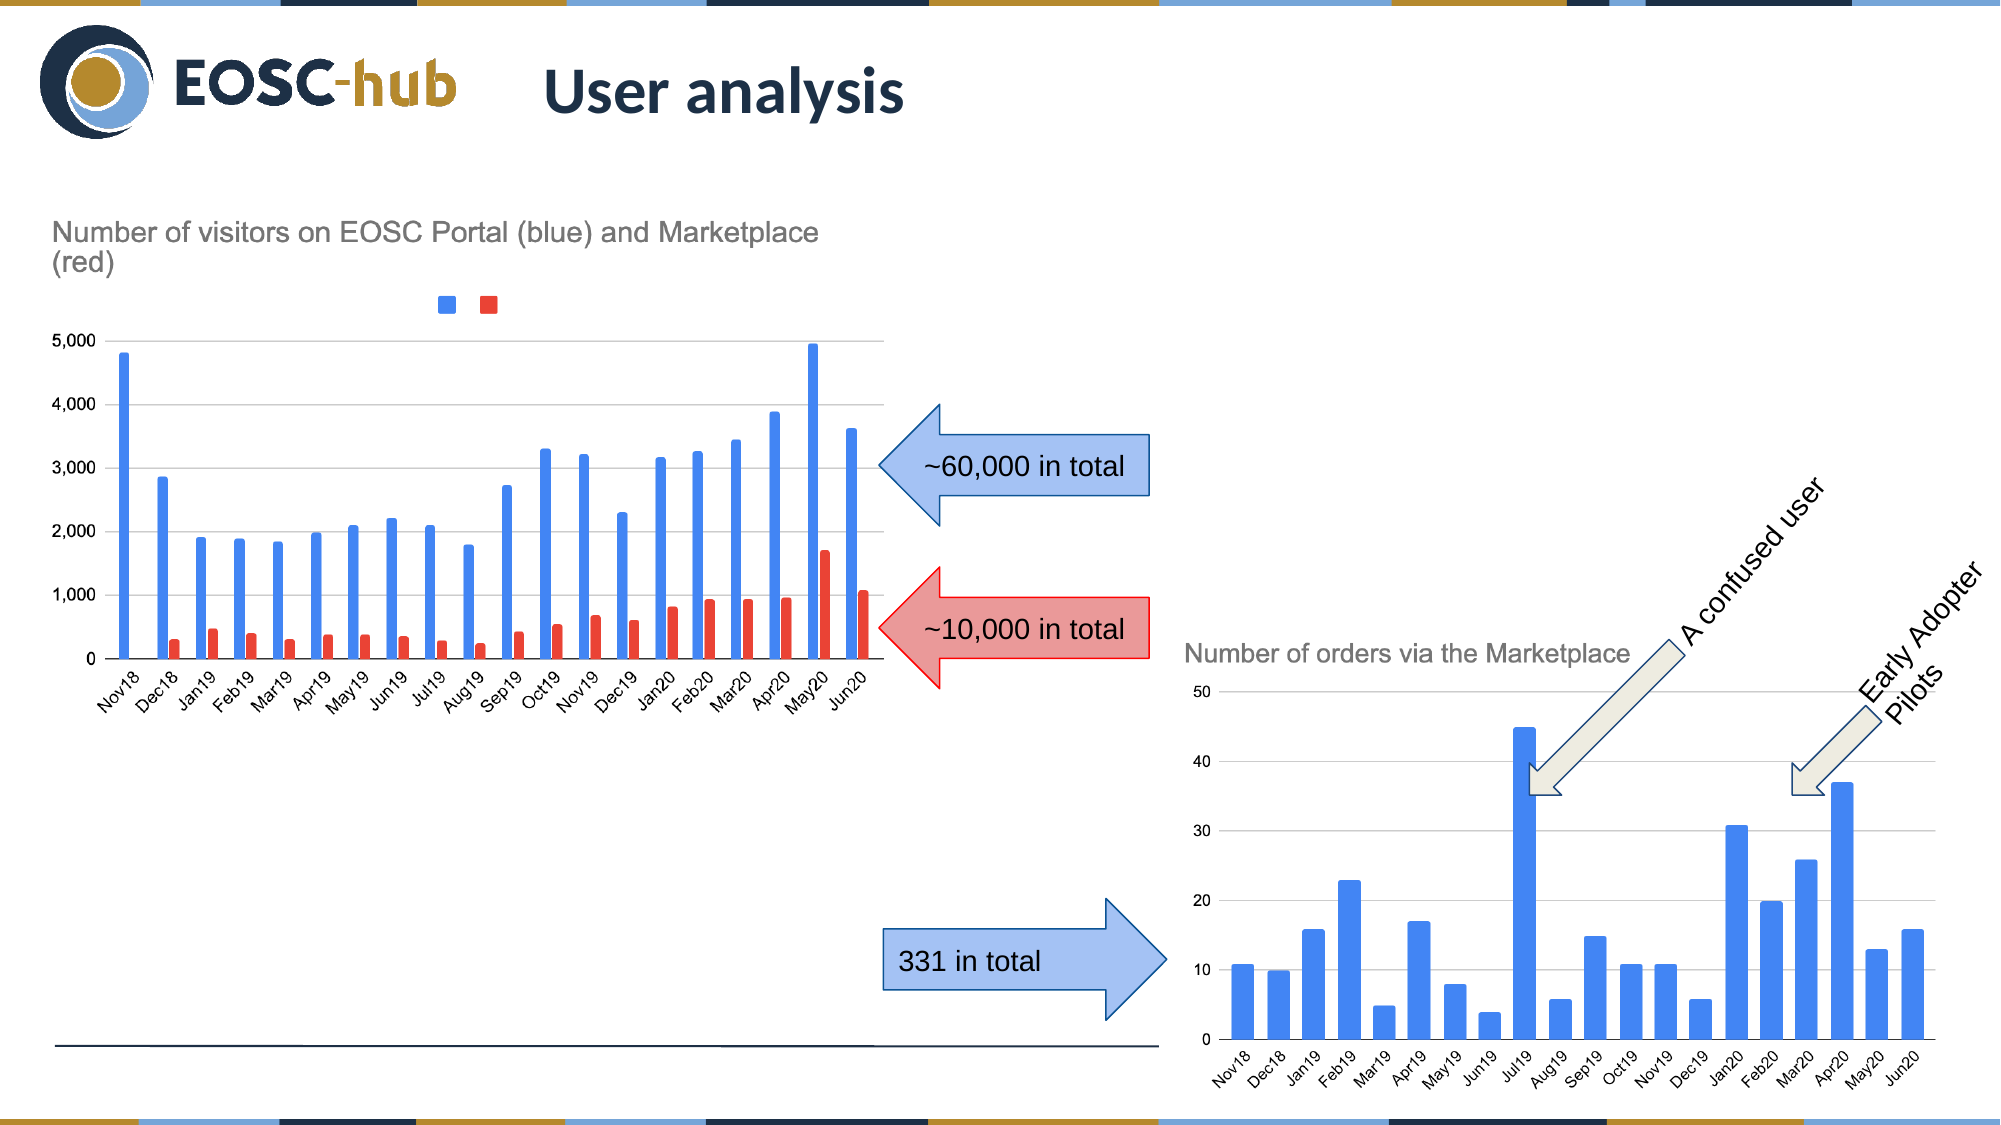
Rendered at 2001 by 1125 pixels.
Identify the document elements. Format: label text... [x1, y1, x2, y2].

text_box ~60,000 in total [915, 404, 1150, 527]
picture [24, 191, 912, 739]
picture [1158, 615, 1961, 1112]
text_box ~10,000 in total [915, 566, 1150, 689]
list User analysis [528, 31, 1945, 167]
picture [0, 1119, 2000, 1125]
text_box 331 in total [883, 898, 1153, 1021]
text_box Early Adopter Pilots [1891, 502, 2000, 648]
text_box A confused user [1661, 444, 1865, 614]
picture [17, 19, 479, 144]
